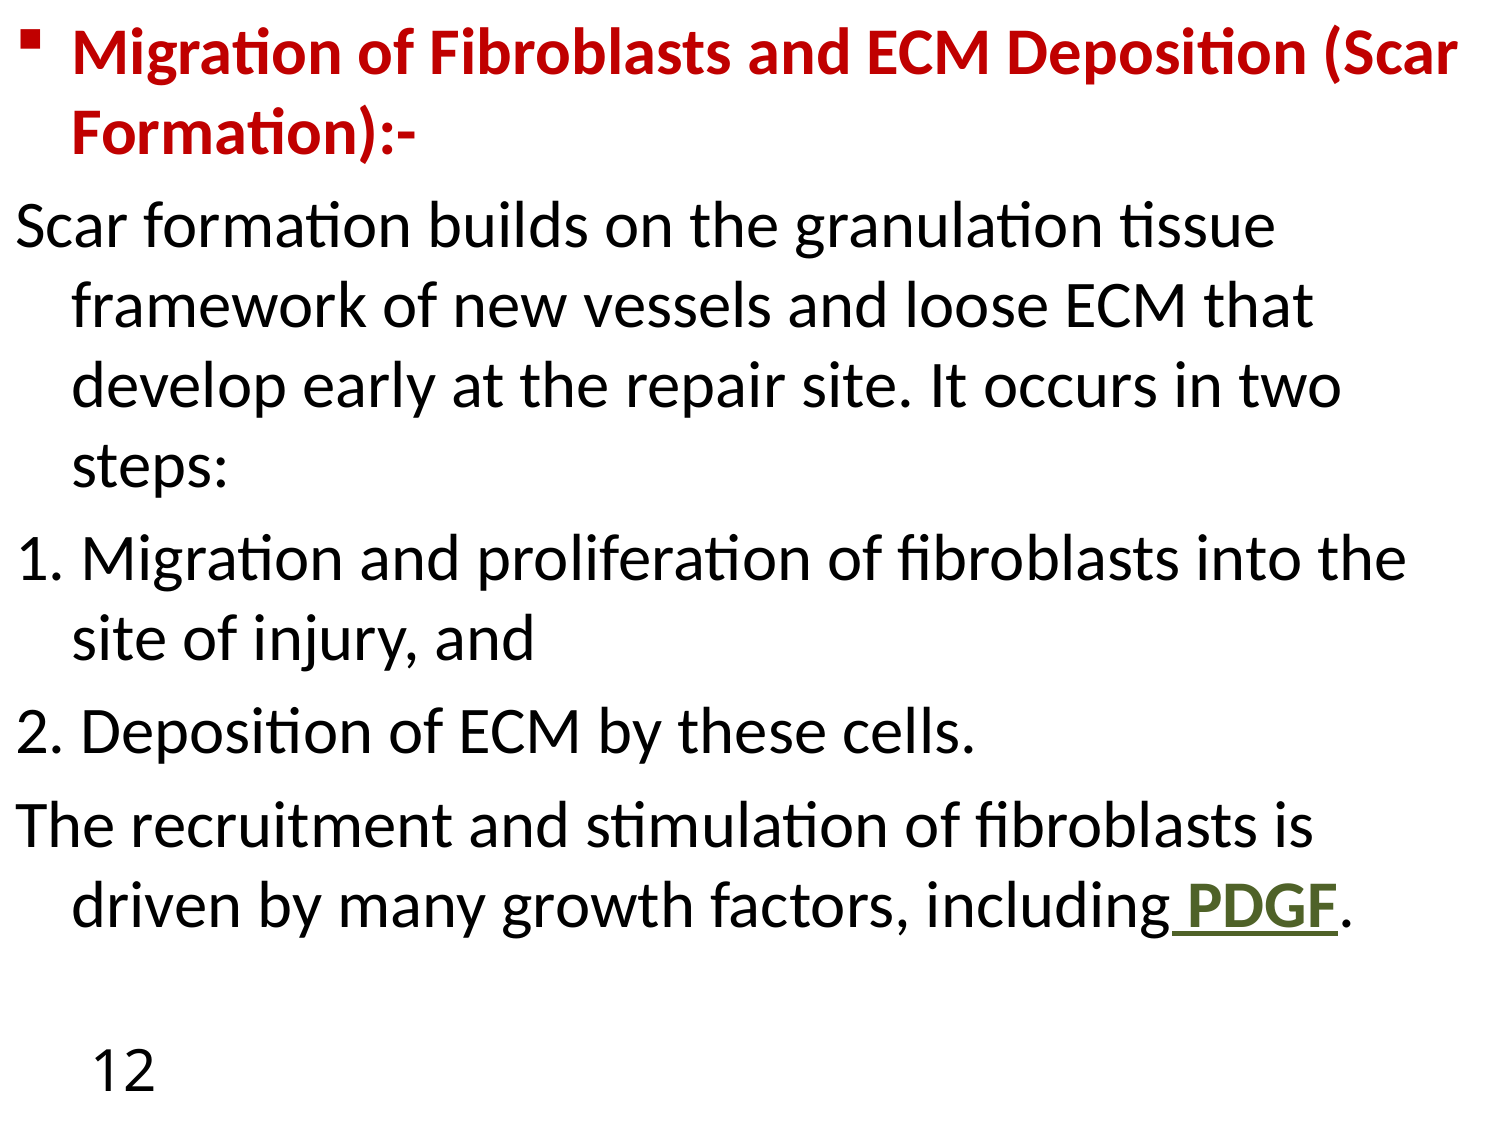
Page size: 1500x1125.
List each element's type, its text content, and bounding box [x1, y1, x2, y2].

list Migration of Fibroblasts and ECM Deposition (Scar Formation):- Scar formation builds on the granulation tissue framework of new vessels and loose ECM that develop early at the repair site. It occurs in two steps: 1. Migration and proliferation of fibroblasts into the site of injury, and 2. Deposition of ECM by these cells. The recruitment and stimulation of fibroblasts is driven by many growth factors, including PDGF. [0, 0, 1500, 1125]
slide_number 12 [75, 1042, 425, 1103]
